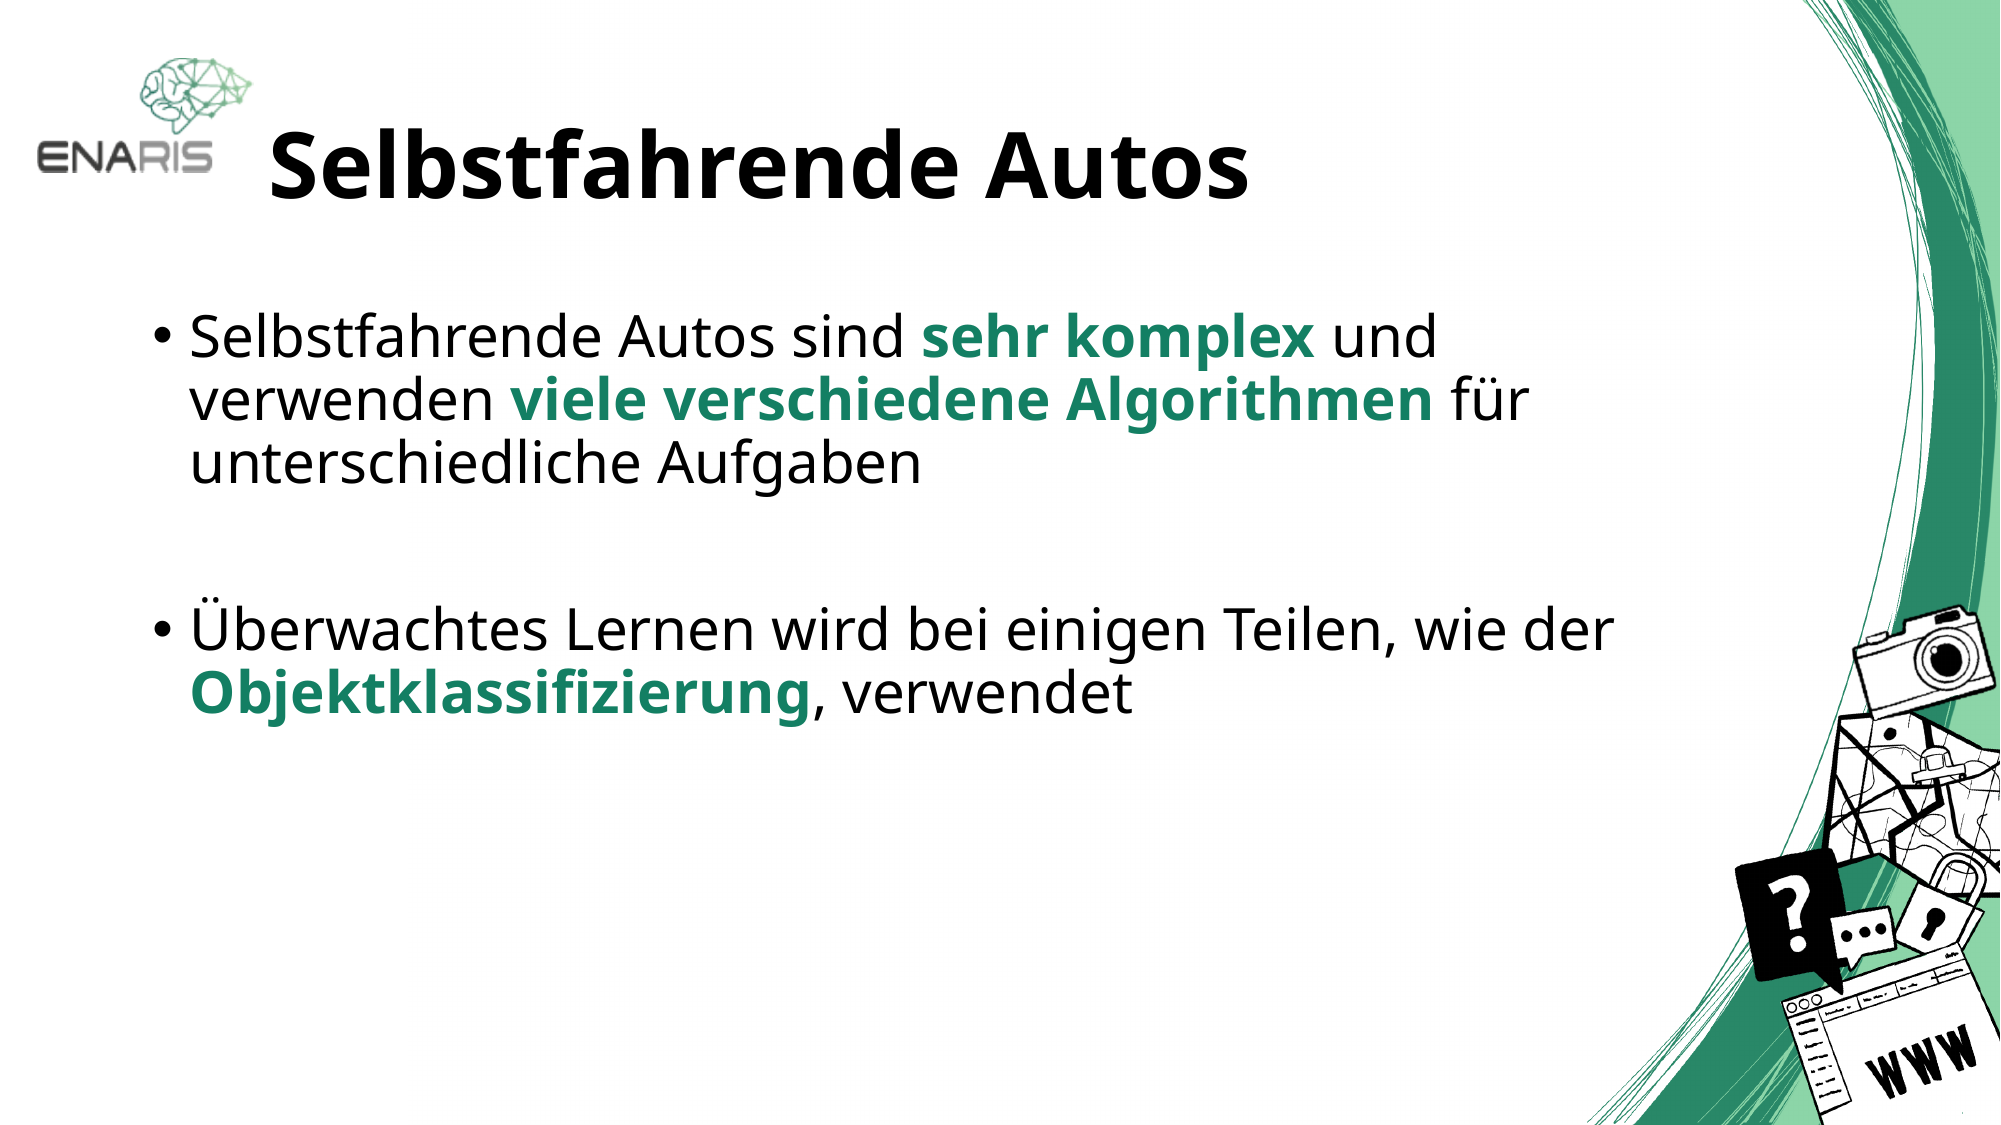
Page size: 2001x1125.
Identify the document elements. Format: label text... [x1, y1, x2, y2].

title Selbstfahrende Autos [253, 59, 1863, 278]
picture [37, 58, 254, 173]
picture [408, 0, 2000, 1125]
list Selbstfahrende Autos sind sehr komplex und verwenden viele verschiedene Algorithmen für unterschiedliche Aufgaben Überwachtes Lernen wird bei einigen Teilen, wie der Objektklassifizierung, verwendet [137, 299, 1734, 1014]
